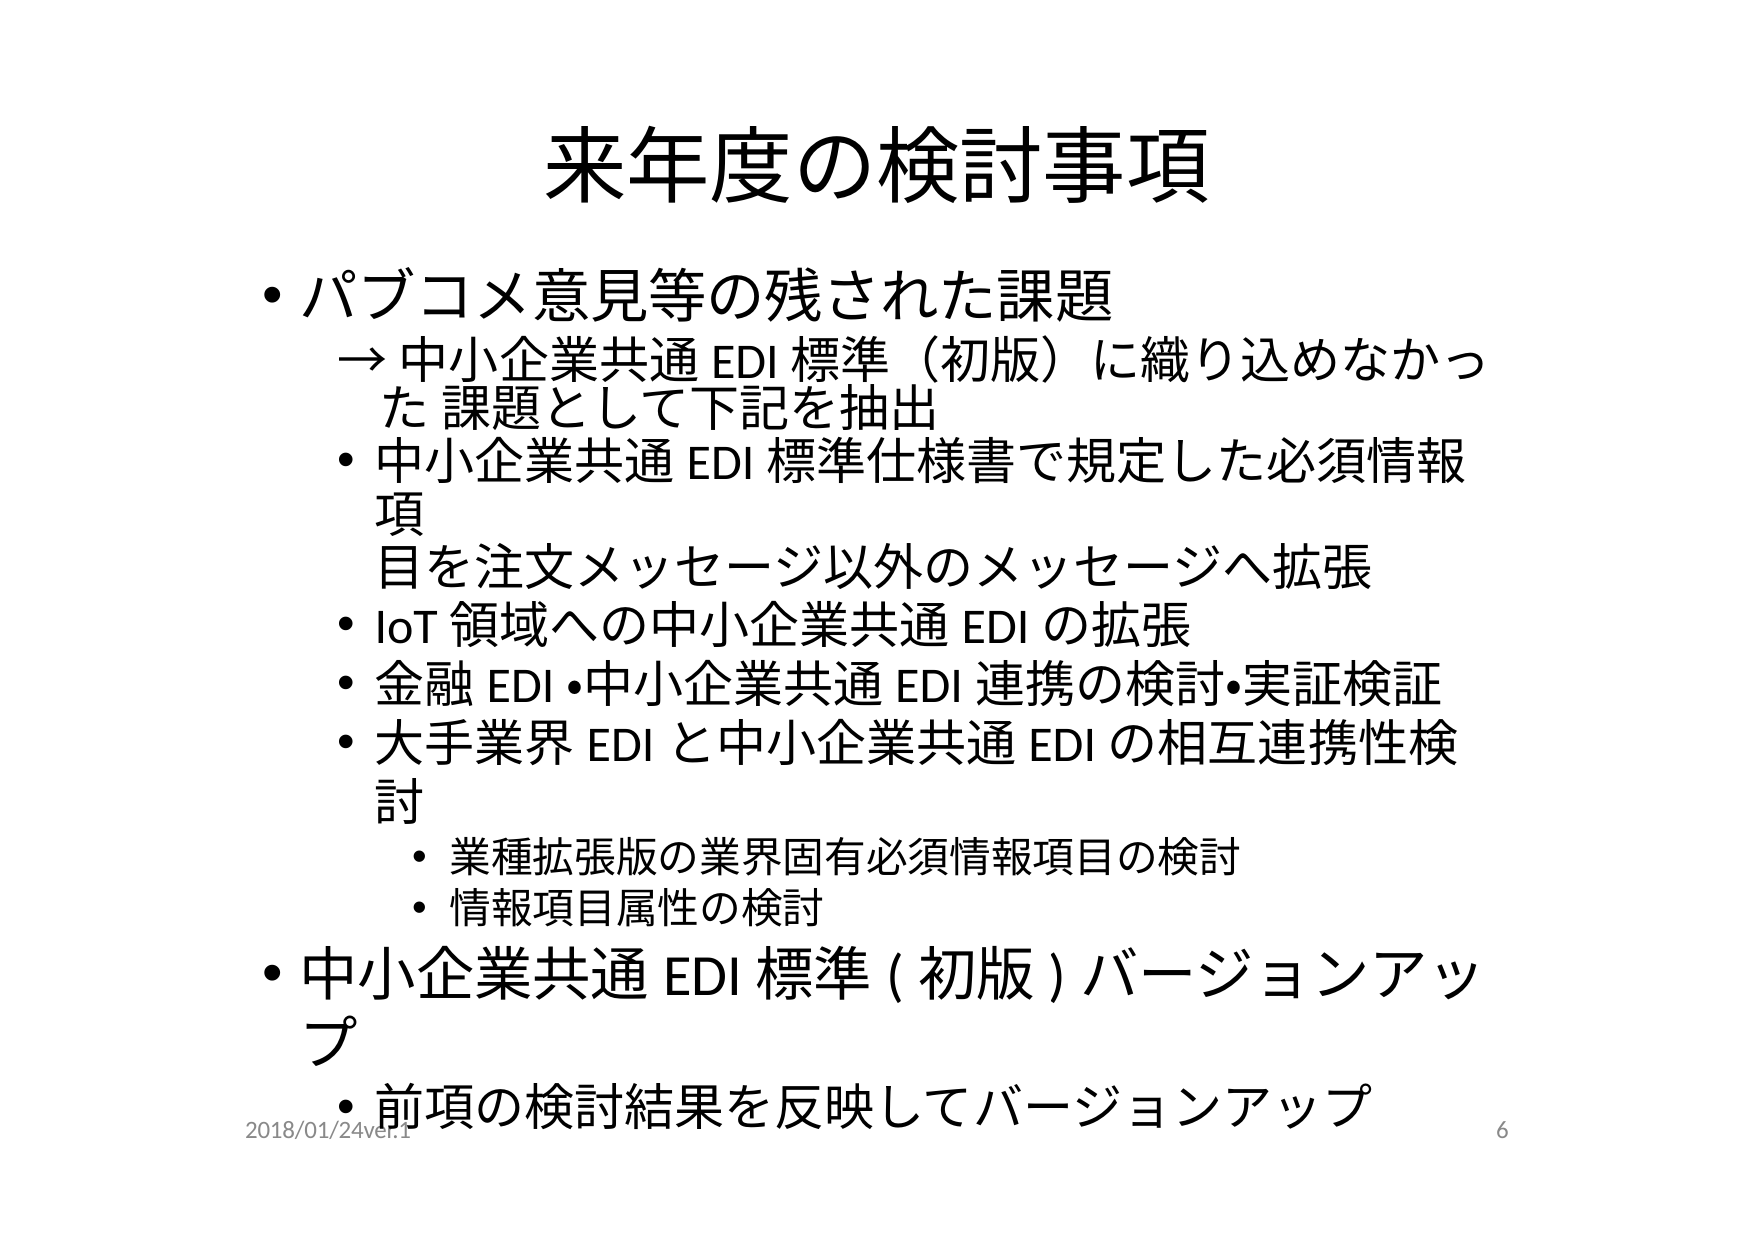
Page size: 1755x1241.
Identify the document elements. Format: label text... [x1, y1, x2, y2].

text_box パブコメ意⾒等の残された課題 →中⼩企業共通EDI標準（初版）に織り込めなかった 課題として下記を抽出 中⼩企業共通EDI標準仕様書で規定した必須情報項 ⽬を注⽂メッセージ以外のメッセージへ拡張 IoT領域への中⼩企業共通EDIの拡張 ⾦融EDI・中⼩企業共通EDI連携の検討・実証検証 ⼤⼿業界EDIと中⼩企業共通EDIの相互連携性検討 業種拡張版の業界固有必須情報項⽬の検討 情報項⽬属性の検討 中⼩企業共通EDI標準(初版)バージョンアップ 前項の検討結果を反映してバージョンアップ [260, 258, 1503, 1136]
footer 2018/01/24ver.1 [243, 1117, 417, 1241]
title 来年度の検討事項 [541, 110, 1213, 258]
slide_number 6 [1491, 1117, 1513, 1241]
